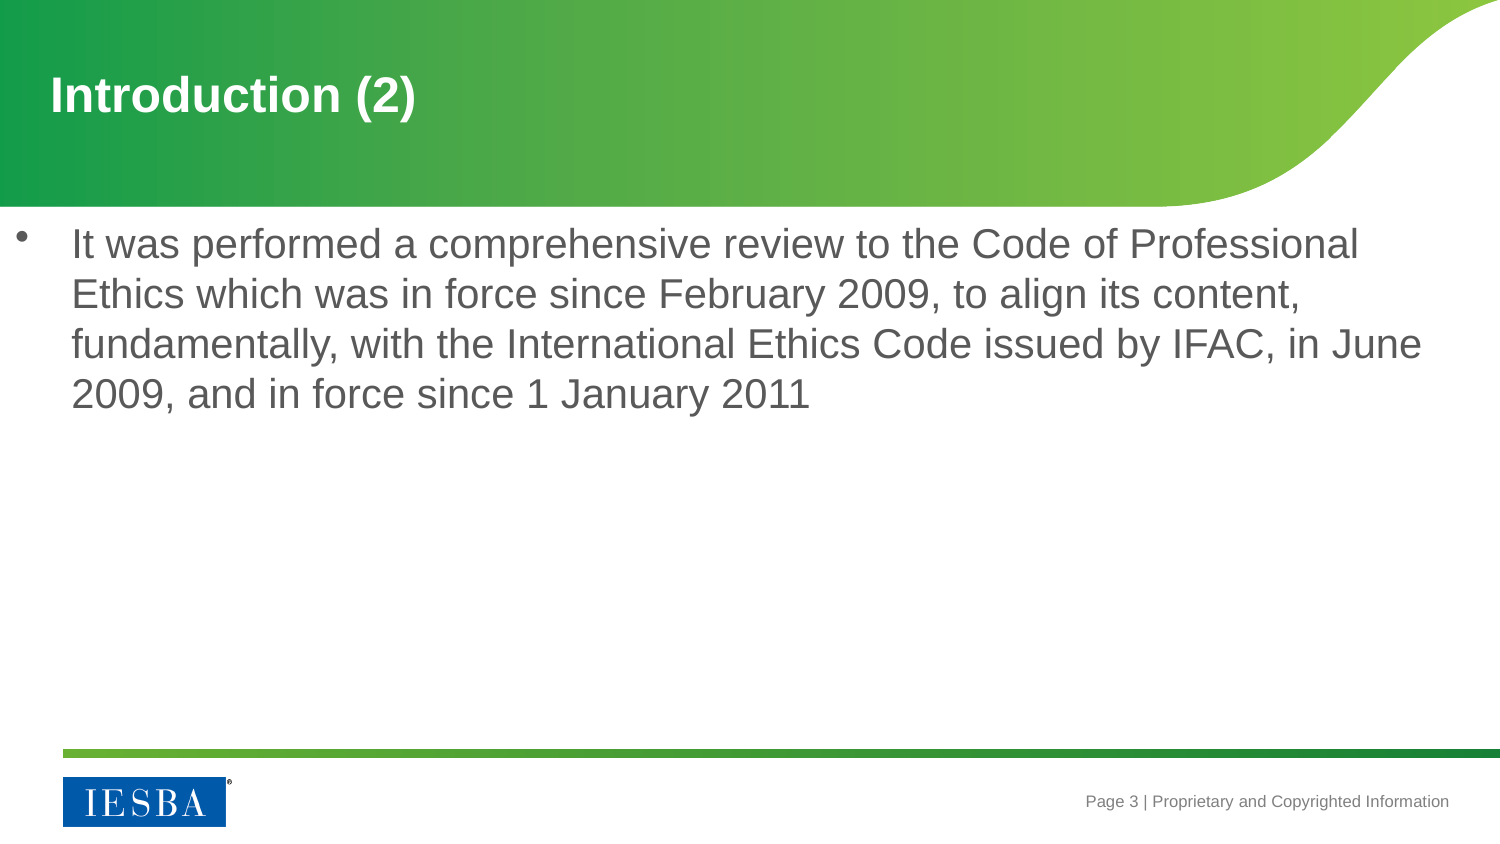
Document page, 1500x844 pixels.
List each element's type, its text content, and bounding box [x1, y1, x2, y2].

picture [0, 0, 1500, 207]
picture [63, 777, 232, 827]
list It was performed a comprehensive review to the Code of Professional Ethics which was in force since February 2009, to align its content, fundamentally, with the International Ethics Code issued by IFAC, in June 2009, and in force since 1 January 2011 [0, 209, 1500, 747]
title Introduction (2) [50, 59, 1288, 125]
